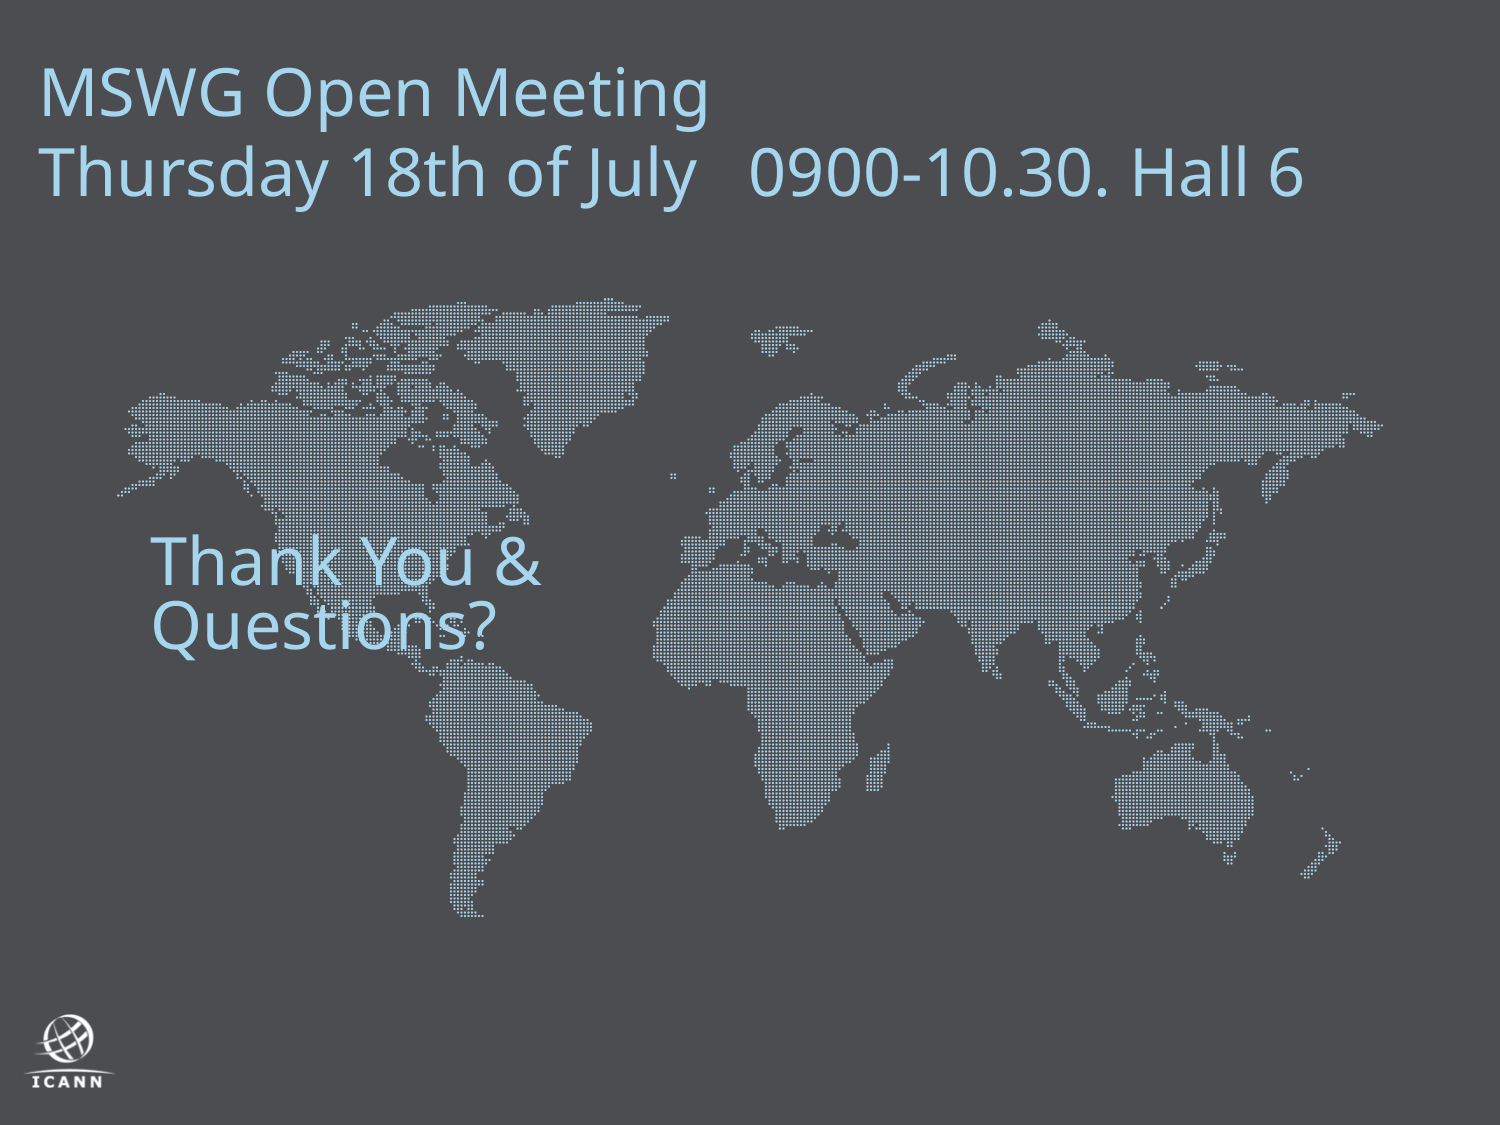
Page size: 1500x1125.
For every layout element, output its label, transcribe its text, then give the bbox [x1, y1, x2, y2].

picture [21, 1012, 125, 1090]
text_box MSWG Open Meeting Thursday 18th of July 0900-10.30. Hall 6 [23, 42, 1408, 218]
title Thank You & Questions? [135, 527, 716, 749]
picture [117, 298, 1383, 917]
